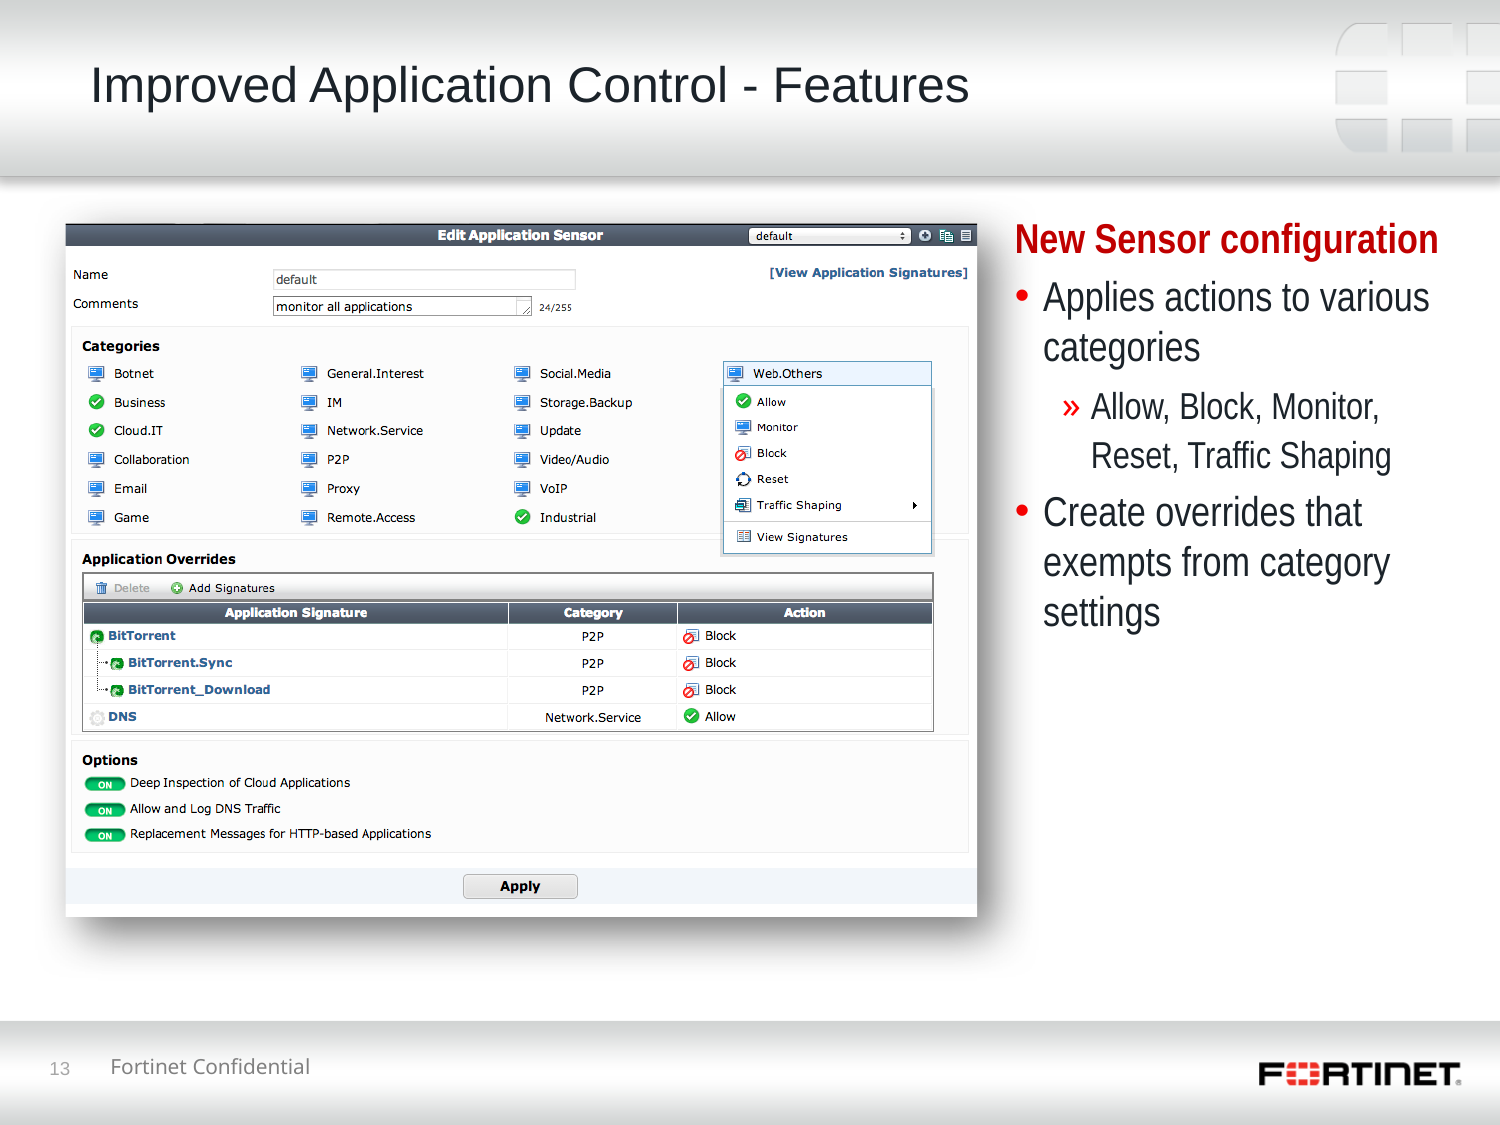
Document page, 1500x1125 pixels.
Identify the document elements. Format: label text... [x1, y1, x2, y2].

list New Sensor configuration Applies actions to various categories Allow, Block, Monitor, Reset, Traffic Shaping Create overrides that exempts from category settings [999, 204, 1473, 957]
title Improved Application Control - Features [75, 45, 1425, 138]
picture [0, 0, 1500, 1125]
